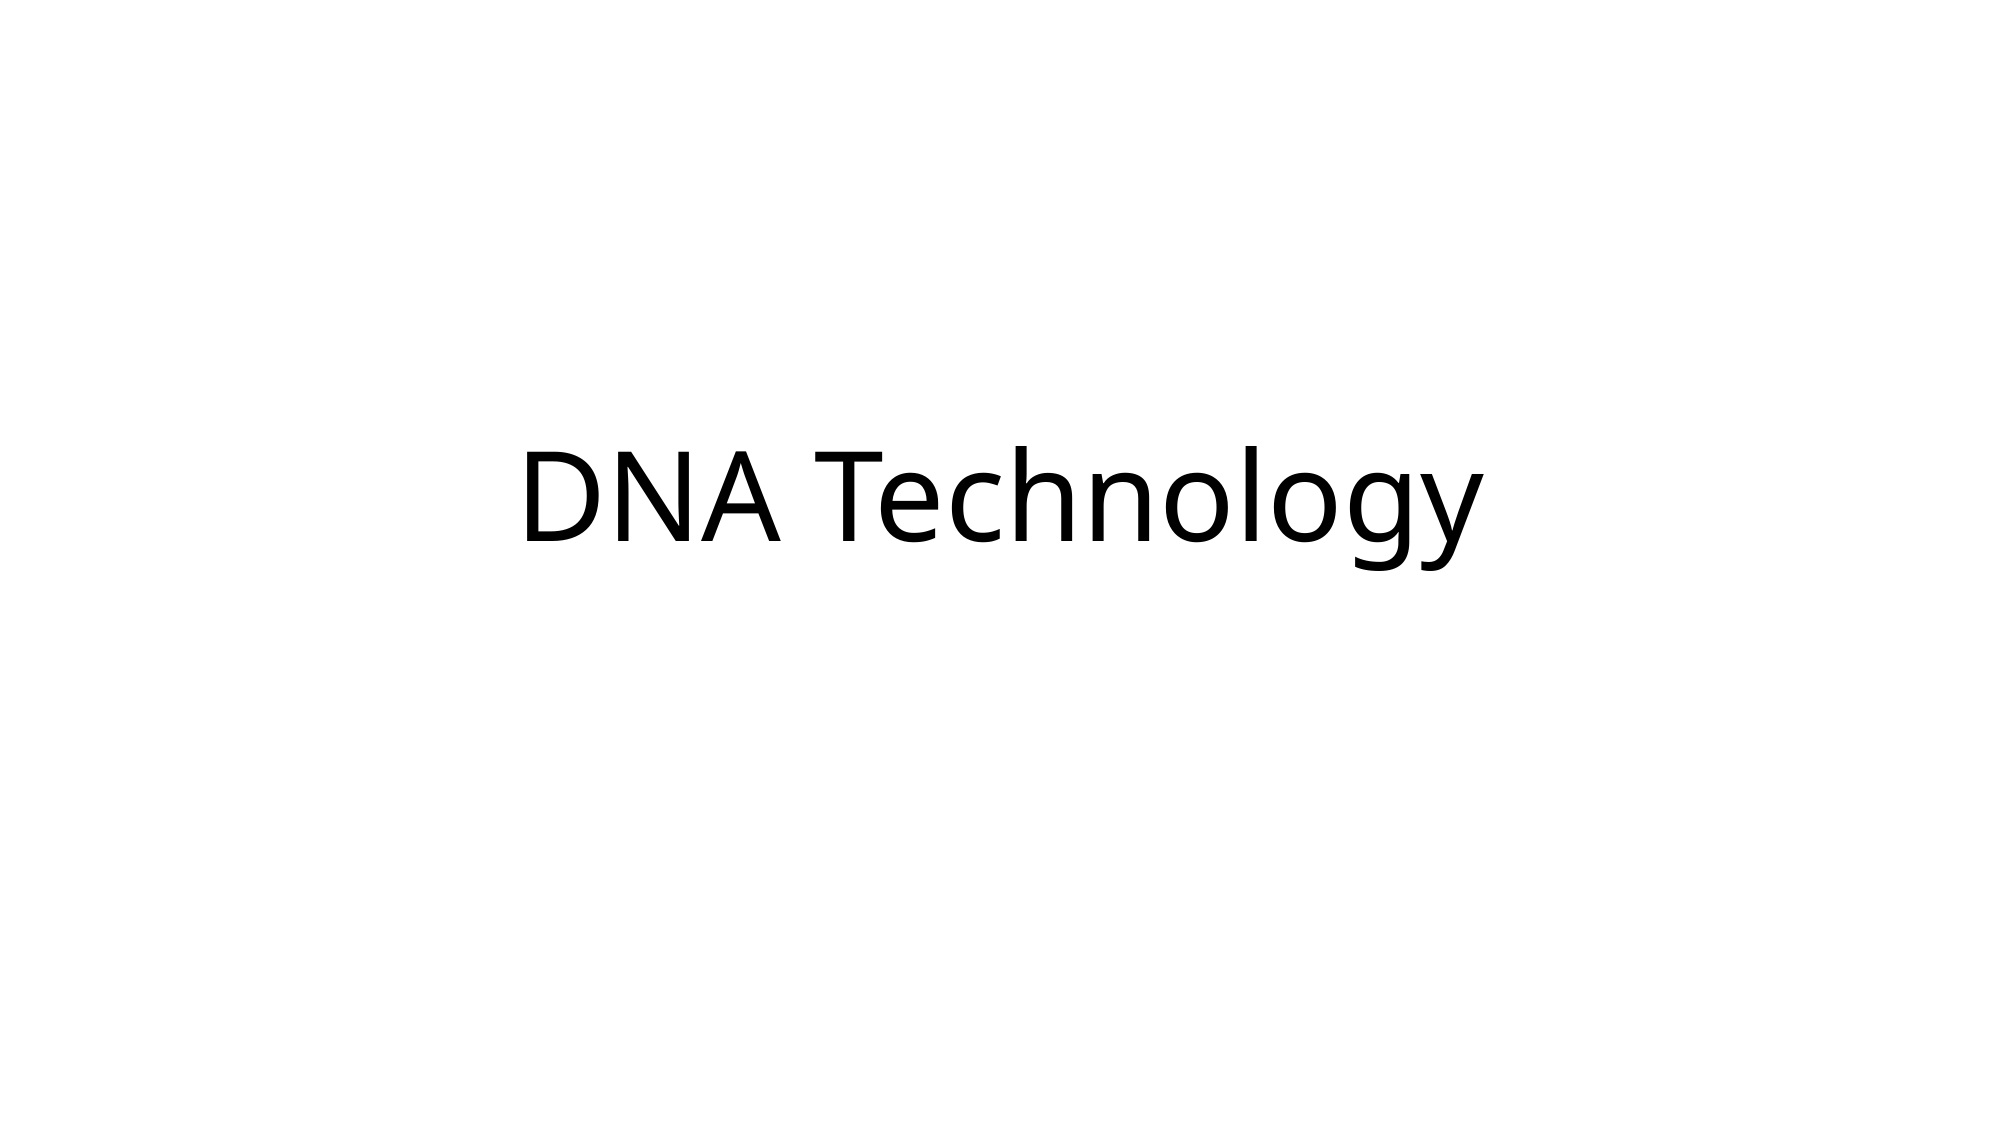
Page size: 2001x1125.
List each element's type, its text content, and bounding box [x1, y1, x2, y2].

title DNA Technology [249, 184, 1750, 576]
